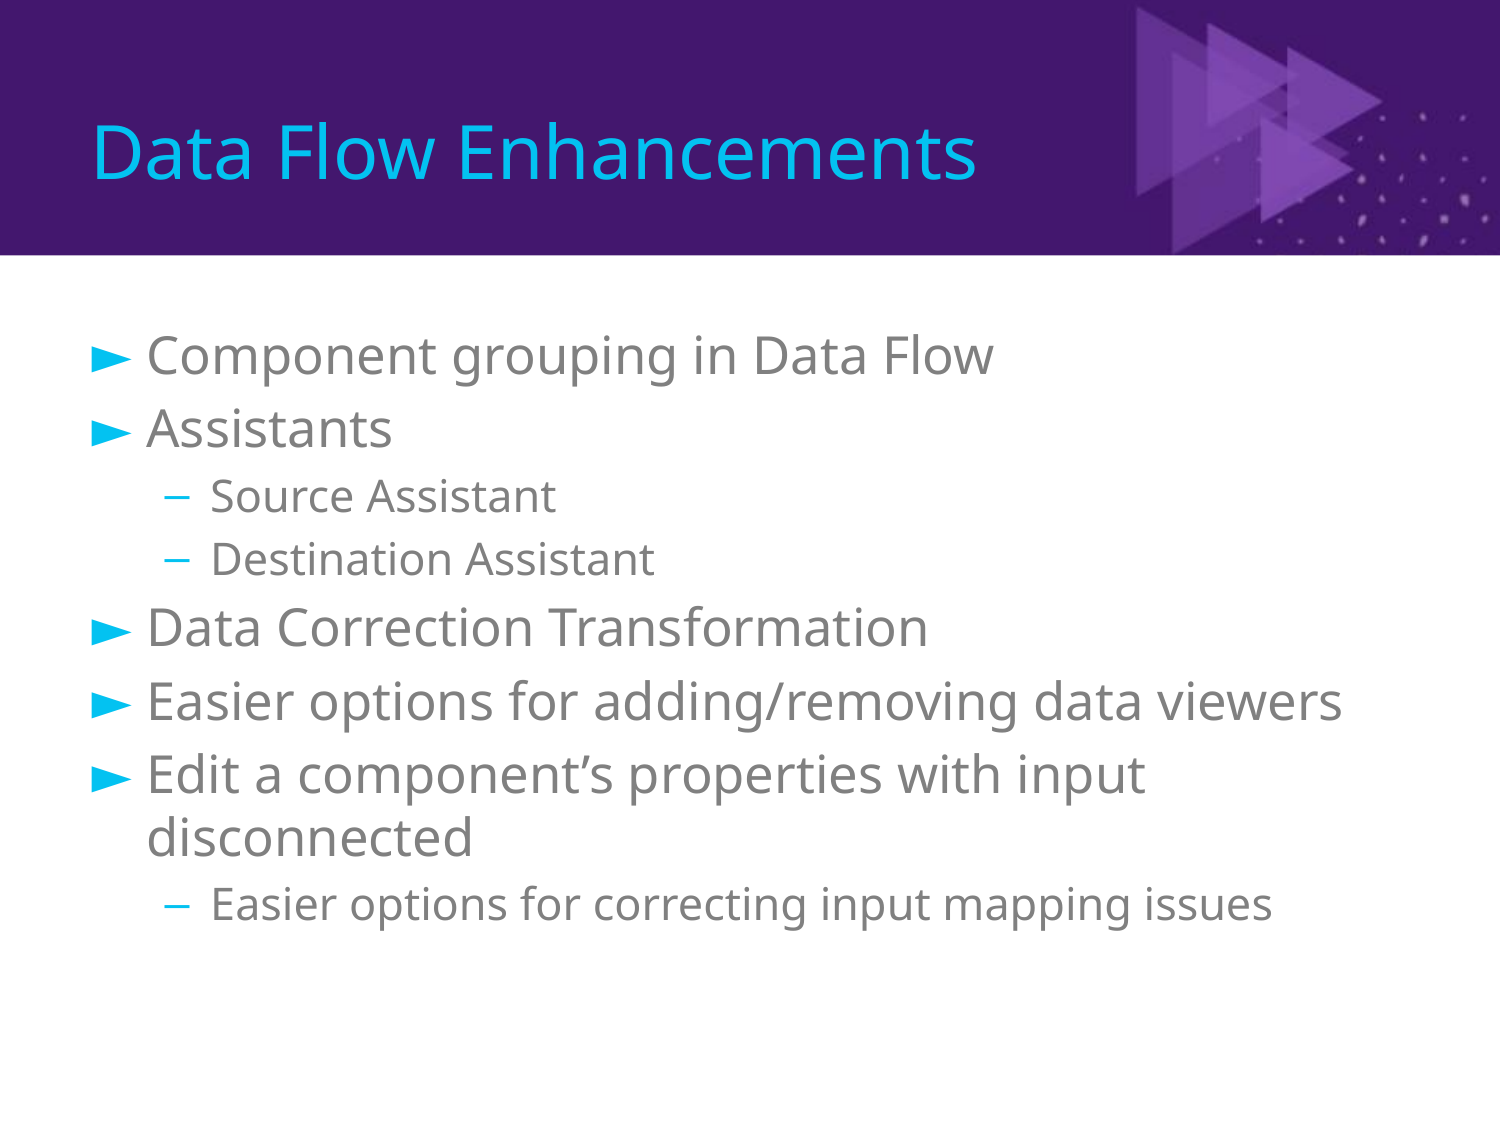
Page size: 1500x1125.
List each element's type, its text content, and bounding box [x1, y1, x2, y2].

list Component grouping in Data Flow Assistants Source Assistant Destination Assistant Data Correction Transformation Easier options for adding/removing data viewers Edit a component’s properties with input disconnected Easier options for correcting input mapping issues [76, 314, 1427, 946]
picture [0, 0, 1500, 255]
title Data Flow Enhancements [75, 56, 1425, 244]
